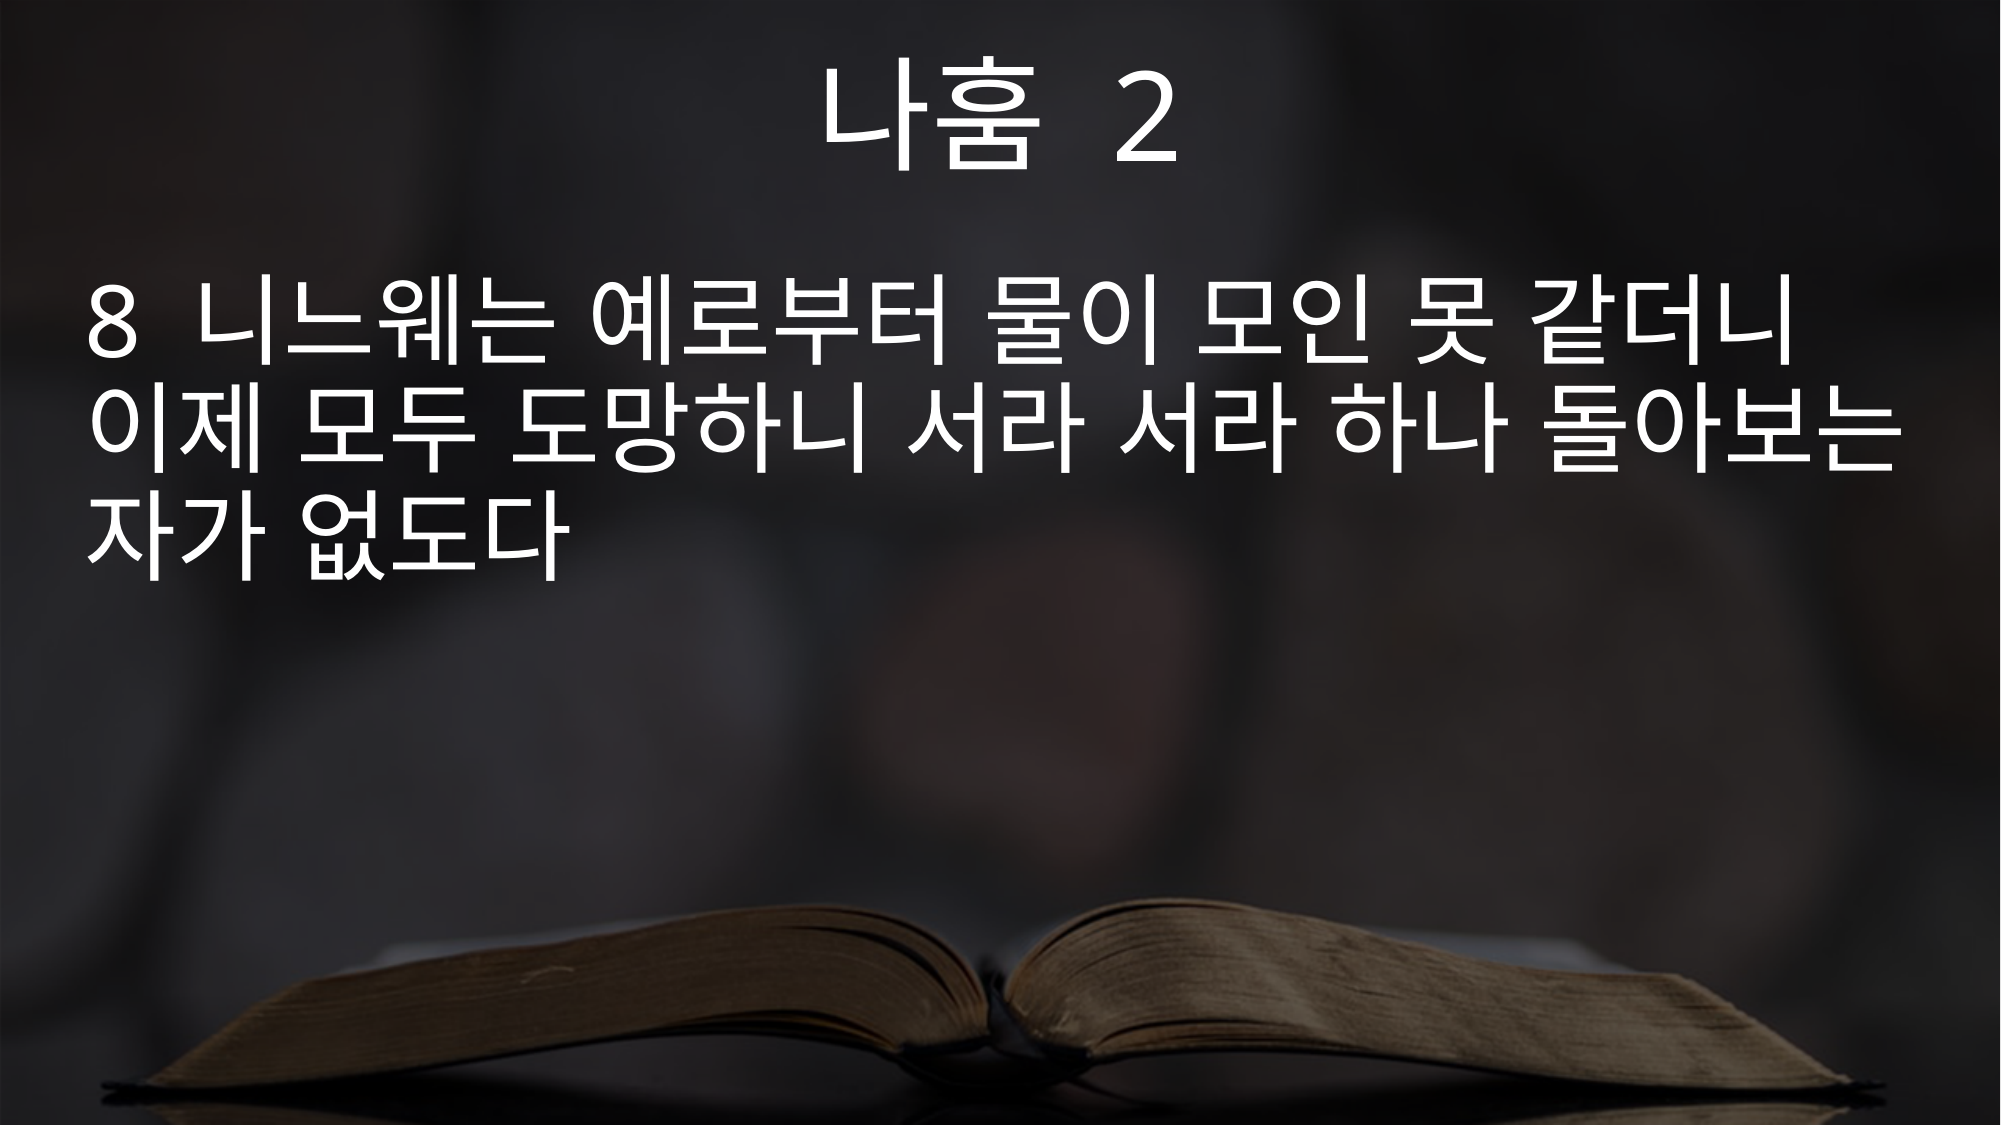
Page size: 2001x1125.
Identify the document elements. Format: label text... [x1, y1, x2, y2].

footer 나훔 2 [0, 32, 2000, 192]
list 8 니느웨는 예로부터 물이 모인 못 같더니 이제 모두 도망하니 서라 서라 하나 돌아보는 자가 없도다 [69, 263, 1953, 423]
picture [0, 0, 2001, 1125]
